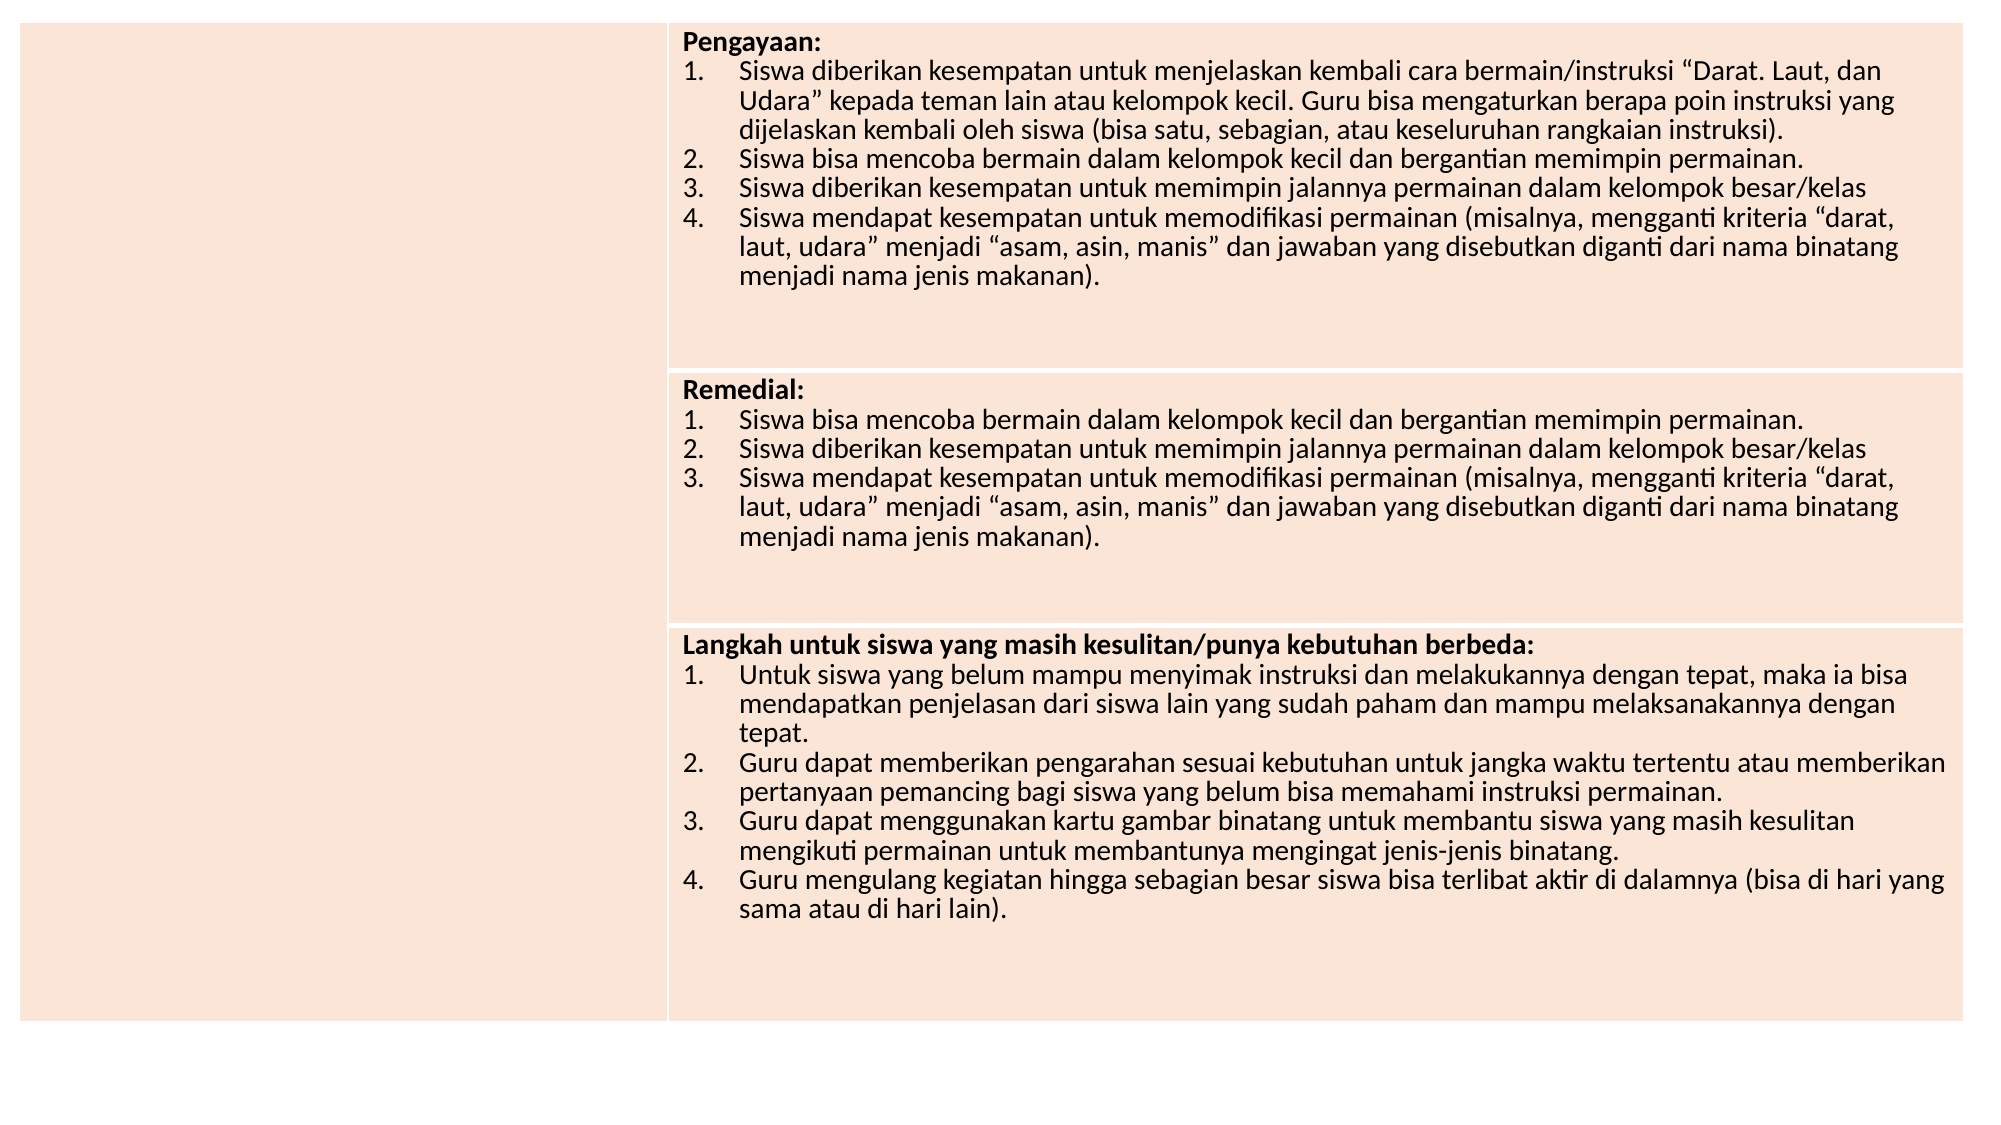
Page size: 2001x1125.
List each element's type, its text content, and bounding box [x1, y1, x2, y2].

table_header Pengayaan: Siswa diberikan kesempatan untuk menjelaskan kembali cara bermain/instruksi “Darat. Laut, dan Udara” kepada teman lain atau kelompok kecil. Guru bisa mengaturkan berapa poin instruksi yang dijelaskan kembali oleh siswa (bisa satu, sebagian, atau keseluruhan rangkaian instruksi). Siswa bisa mencoba bermain dalam kelompok kecil dan bergantian memimpin permainan. Siswa diberikan kesempatan untuk memimpin jalannya permainan dalam kelompok besar/kelas Siswa mendapat kesempatan untuk memodifikasi permainan (misalnya, mengganti kriteria “darat, laut, udara” menjadi “asam, asin, manis” dan jawaban yang disebutkan diganti dari nama binatang menjadi nama jenis makanan). [669, 23, 1963, 368]
table_cell Remedial: Siswa bisa mencoba bermain dalam kelompok kecil dan bergantian memimpin permainan. Siswa diberikan kesempatan untuk memimpin jalannya permainan dalam kelompok besar/kelas Siswa mendapat kesempatan untuk memodifikasi permainan (misalnya, mengganti kriteria “darat, laut, udara” menjadi “asam, asin, manis” dan jawaban yang disebutkan diganti dari nama binatang menjadi nama jenis makanan). [669, 373, 1963, 623]
table_header [20, 23, 667, 1021]
table_cell Langkah untuk siswa yang masih kesulitan/punya kebutuhan berbeda: Untuk siswa yang belum mampu menyimak instruksi dan melakukannya dengan tepat, maka ia bisa mendapatkan penjelasan dari siswa lain yang sudah paham dan mampu melaksanakannya dengan tepat. Guru dapat memberikan pengarahan sesuai kebutuhan untuk jangka waktu tertentu atau memberikan pertanyaan pemancing bagi siswa yang belum bisa memahami instruksi permainan. Guru dapat menggunakan kartu gambar binatang untuk membantu siswa yang masih kesulitan mengikuti permainan untuk membantunya mengingat jenis-jenis binatang. Guru mengulang kegiatan hingga sebagian besar siswa bisa terlibat aktir di dalamnya (bisa di hari yang sama atau di hari lain). [669, 628, 1963, 1021]
